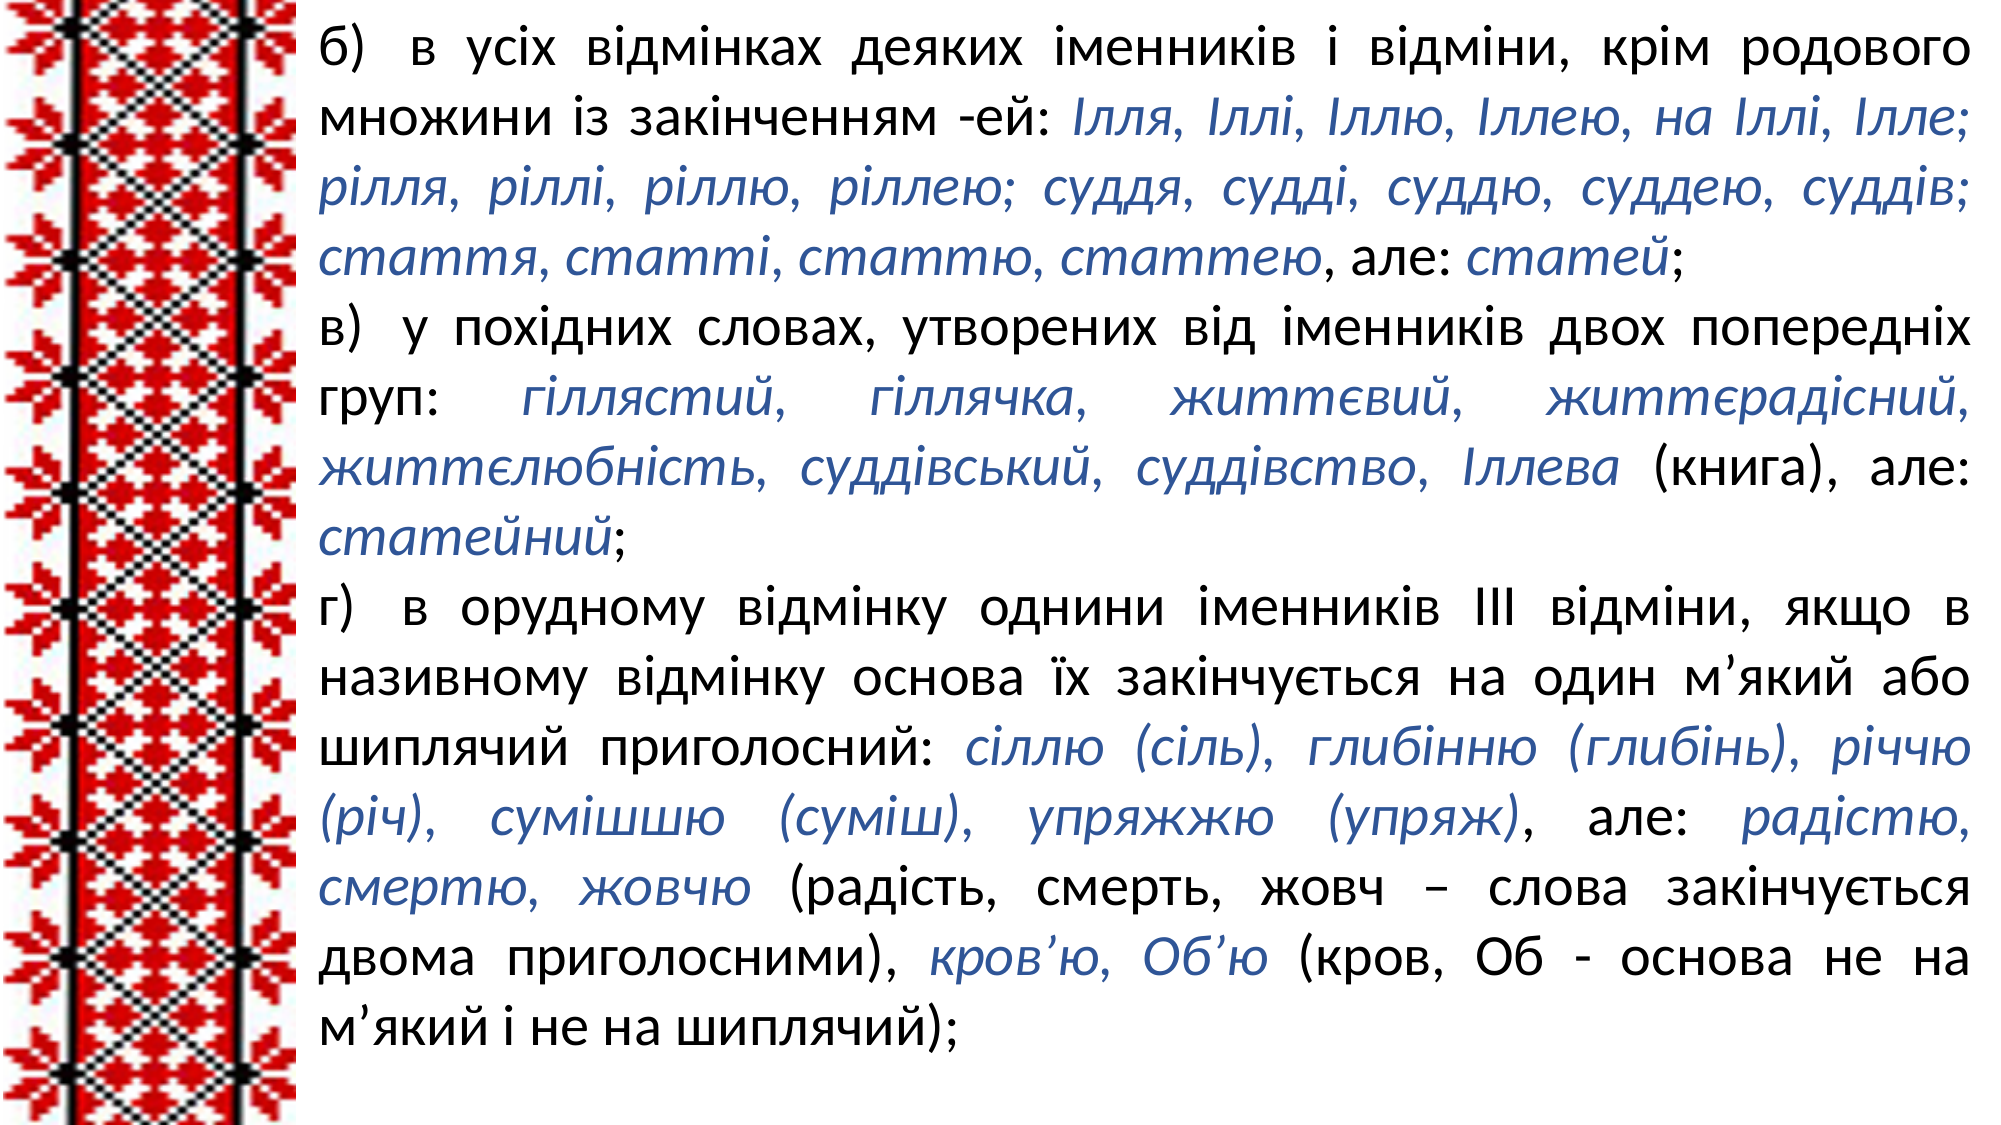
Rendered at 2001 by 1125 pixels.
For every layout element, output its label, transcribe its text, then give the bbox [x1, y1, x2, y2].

picture [3, 0, 296, 1125]
text_box б) в усіх відмінках деяких іменників і відміни, крім родового множини із закінченням -ей: Ілля, Іллі, Іллю, Іллею, на Іллі, Ілле; рілля, ріллі, ріллю, ріллею; суддя, судді, суддю, суддею, суддів; стаття, статті, статтю, статтею, але: статей; в) у похідних словах, утворених від іменників двох попередніх груп: гіллястий, гіллячка, життєвий, життєрадісний, життєлюбність, суддівський, суддівство, Іллева (книга), але: статейний; г) в орудному відмінку однини іменників ІІІ відміни, якщо в називному відмінку основа їх закінчується на один м’який або шиплячий приголосний: сіллю (сіль), глибінню (глибінь), річчю (річ), сумішшю (суміш), упряжжю (упряж), але: радістю, смертю, жовчю (радість, смерть, жовч – слова закінчується двома приголосними), кров’ю, Об’ю (кров, Об - основа не на м’який і не на шиплячий); [303, 0, 1988, 1065]
